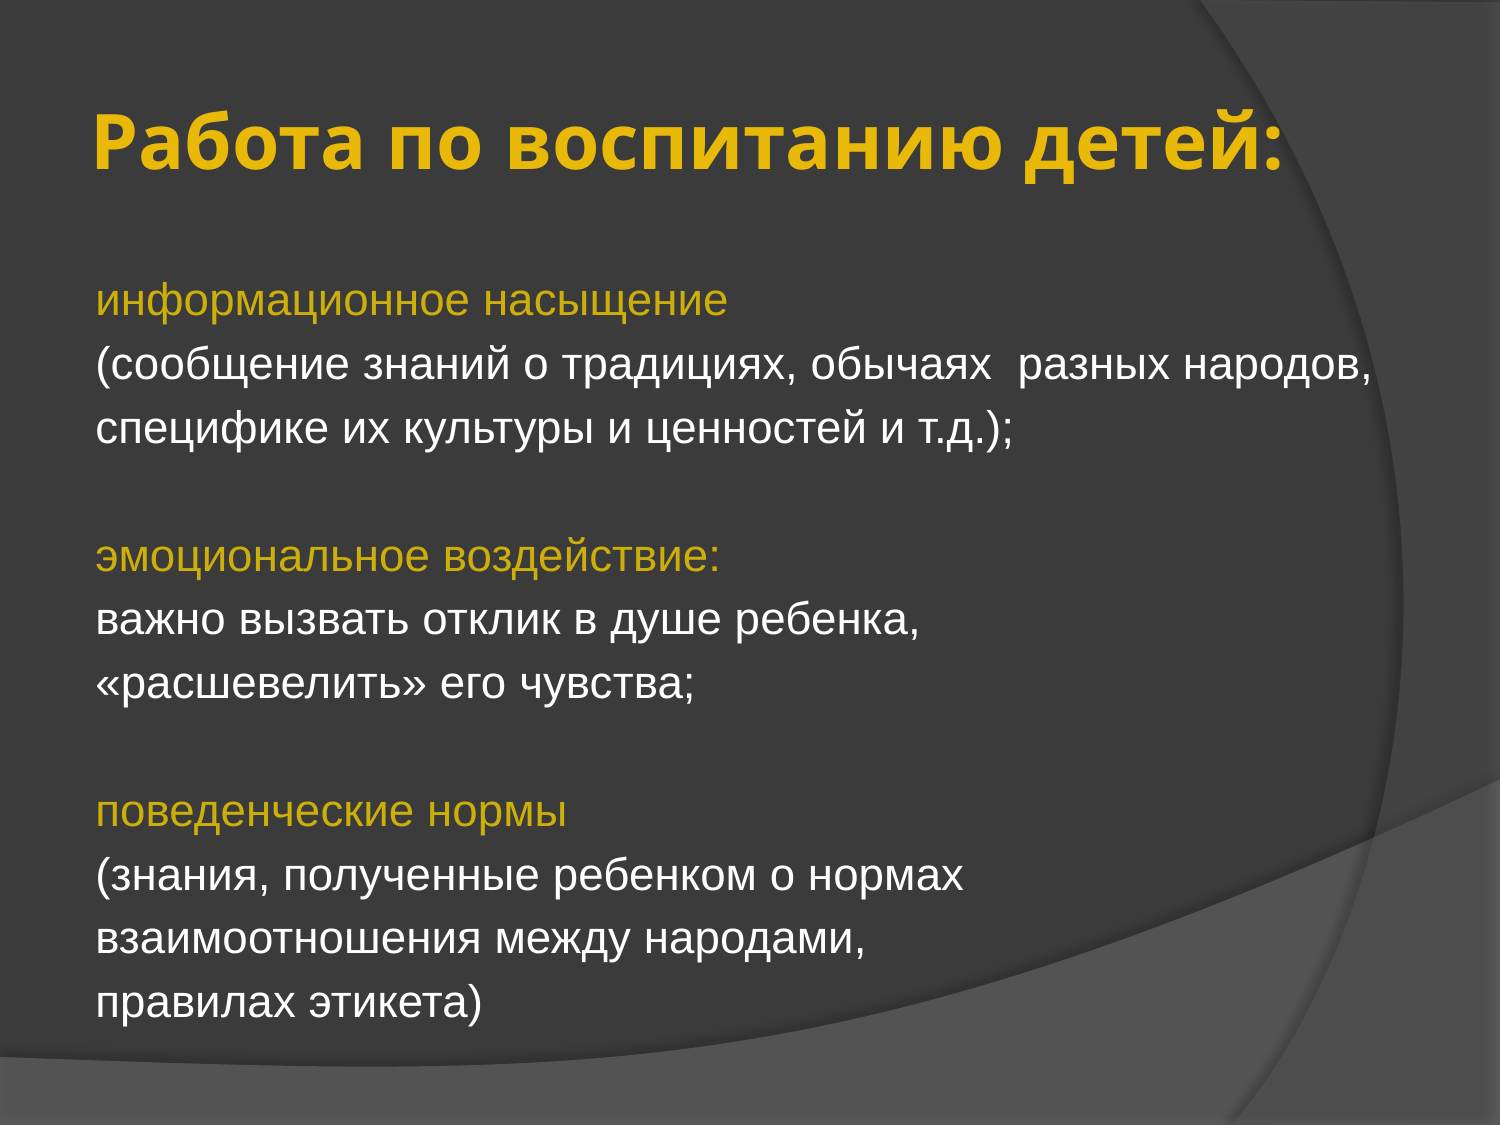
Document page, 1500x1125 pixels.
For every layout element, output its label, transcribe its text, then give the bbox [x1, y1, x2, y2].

title Работа по воспитанию детей: [74, 44, 1301, 233]
list информационное насыщение (сообщение знаний о традициях, обычаях разных народов, специфике их культуры и ценностей и т.д.); эмоциональное воздействие: важно вызвать отклик в душе ребенка, «расшевелить» его чувства; поведенческие нормы (знания, полученные ребенком о нормах взаимоотношения между народами, правилах этикета) [74, 262, 1477, 1091]
